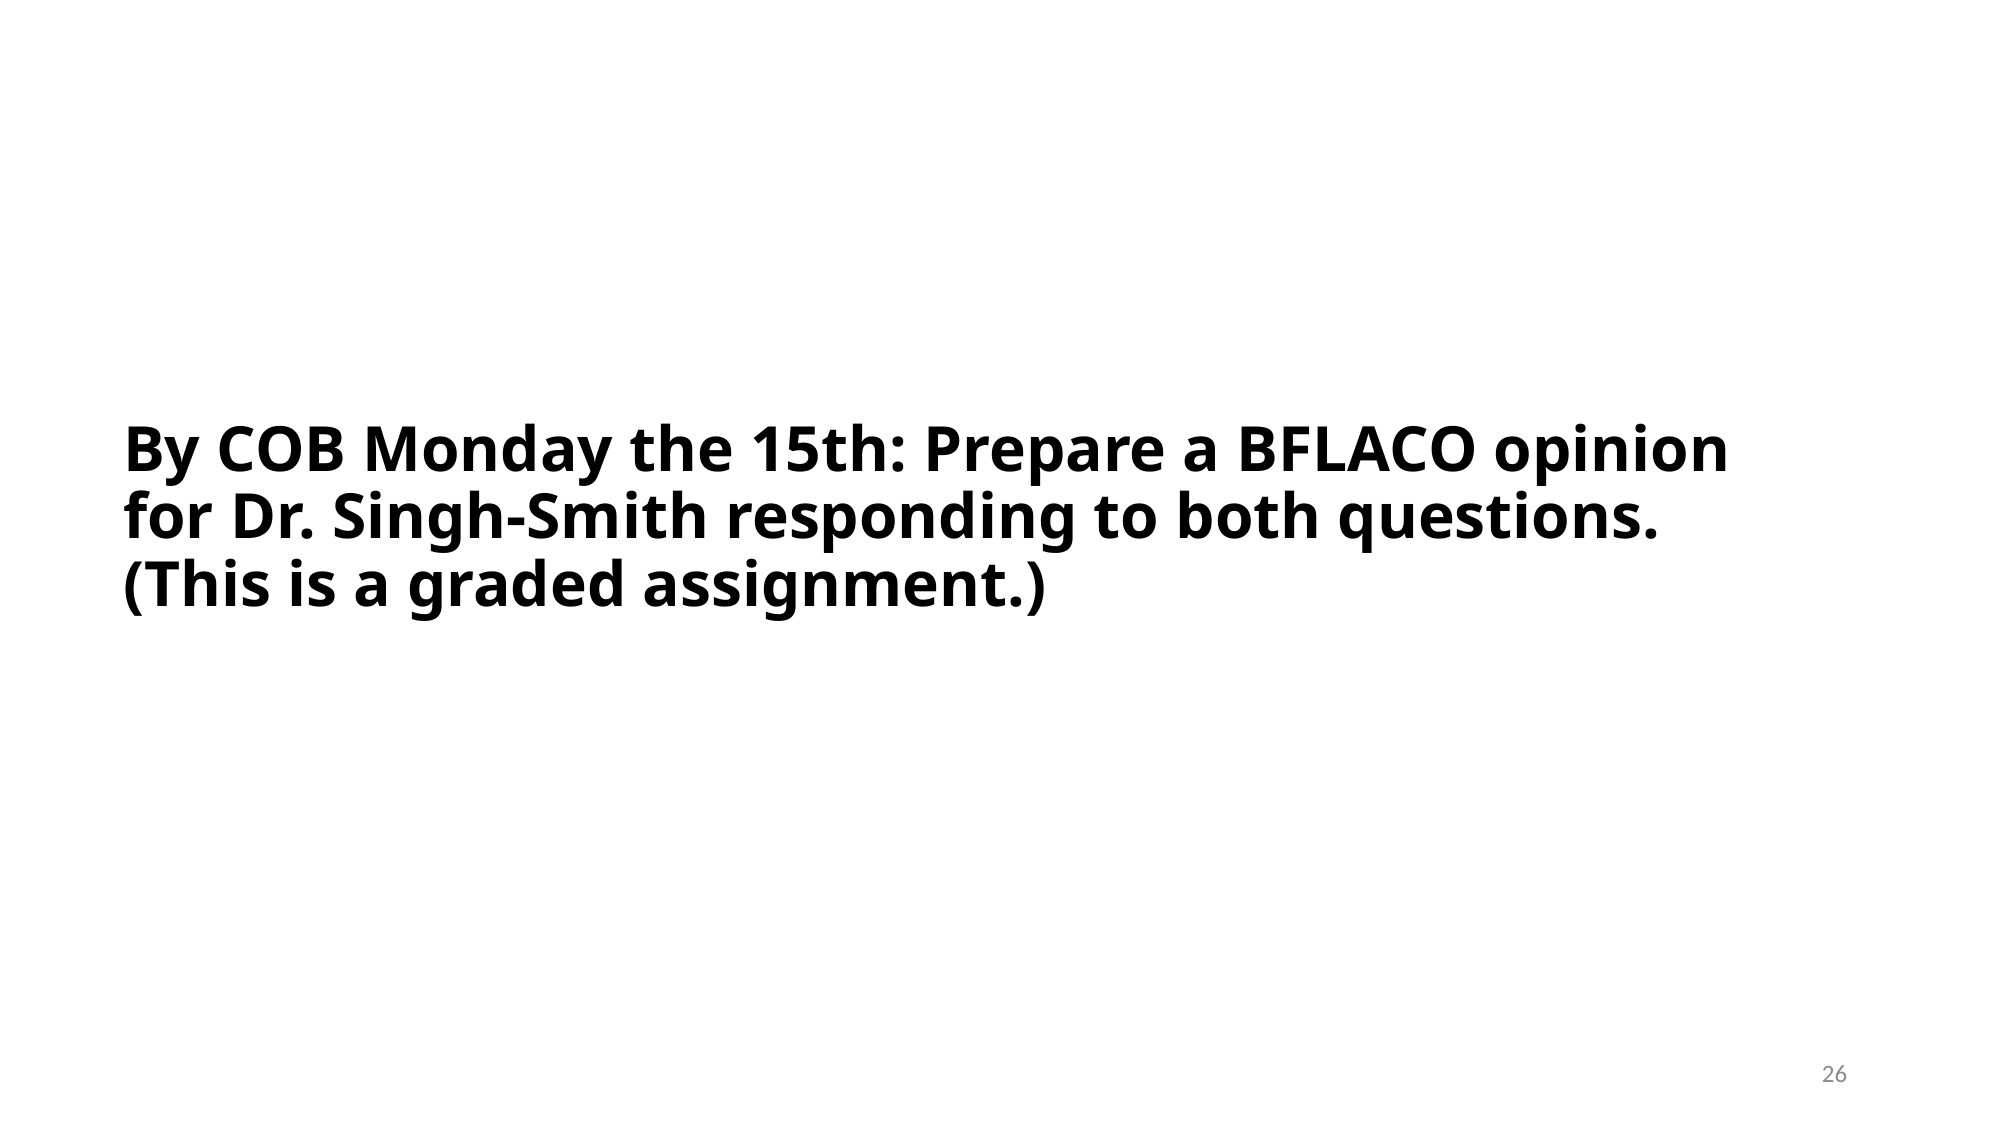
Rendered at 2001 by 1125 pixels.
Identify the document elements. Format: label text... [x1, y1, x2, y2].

title By COB Monday the 15th: Prepare a BFLACO opinion for Dr. Singh-Smith responding to both questions. (This is a graded assignment.) [108, 409, 1834, 628]
slide_number 26 [1412, 1042, 1863, 1103]
